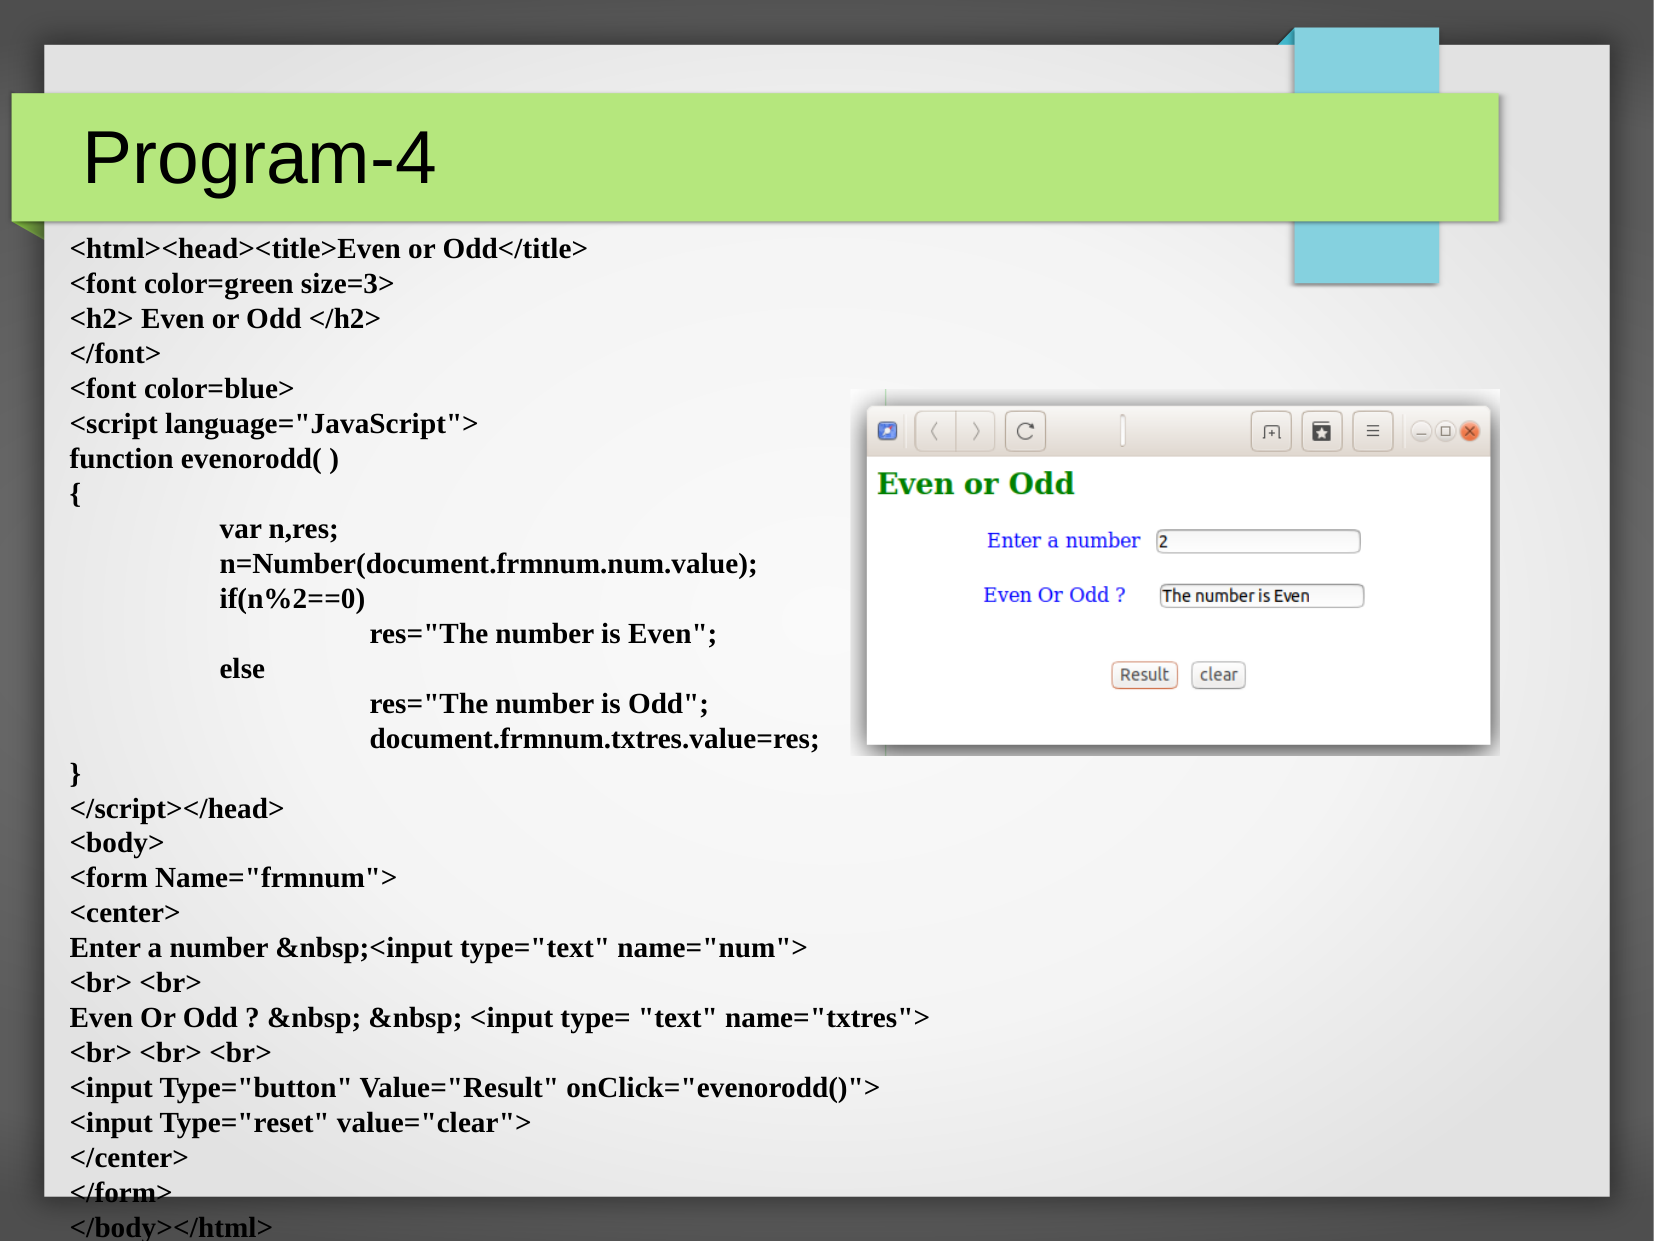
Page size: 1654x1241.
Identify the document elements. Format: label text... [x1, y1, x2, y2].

text_box Program-4 [82, 108, 1264, 199]
picture [0, 0, 1654, 1241]
text_box <html><head><title>Even or Odd</title> <font color=green size=3> <h2> Even or Odd </h2> </font> <font color=blue> <script language="JavaScript"> function evenorodd( ) { var n,res; n=Number(document.frmnum.num.value); if(n%2==0) res="The number is Even"; else res="The number is Odd"; document.frmnum.txtres.value=res; } </script></head> <body> <form Name="frmnum"> <center> Enter a number &nbsp;<input type="text" name="num"> <br> <br> Even Or Odd ? &nbsp; &nbsp; <input type= "text" name="txtres"> <br> <br> <br> <input Type="button" Value="Result" onClick="evenorodd()"> <input Type="reset" value="clear"> </center> </form> </body></html> [54, 222, 1276, 1241]
